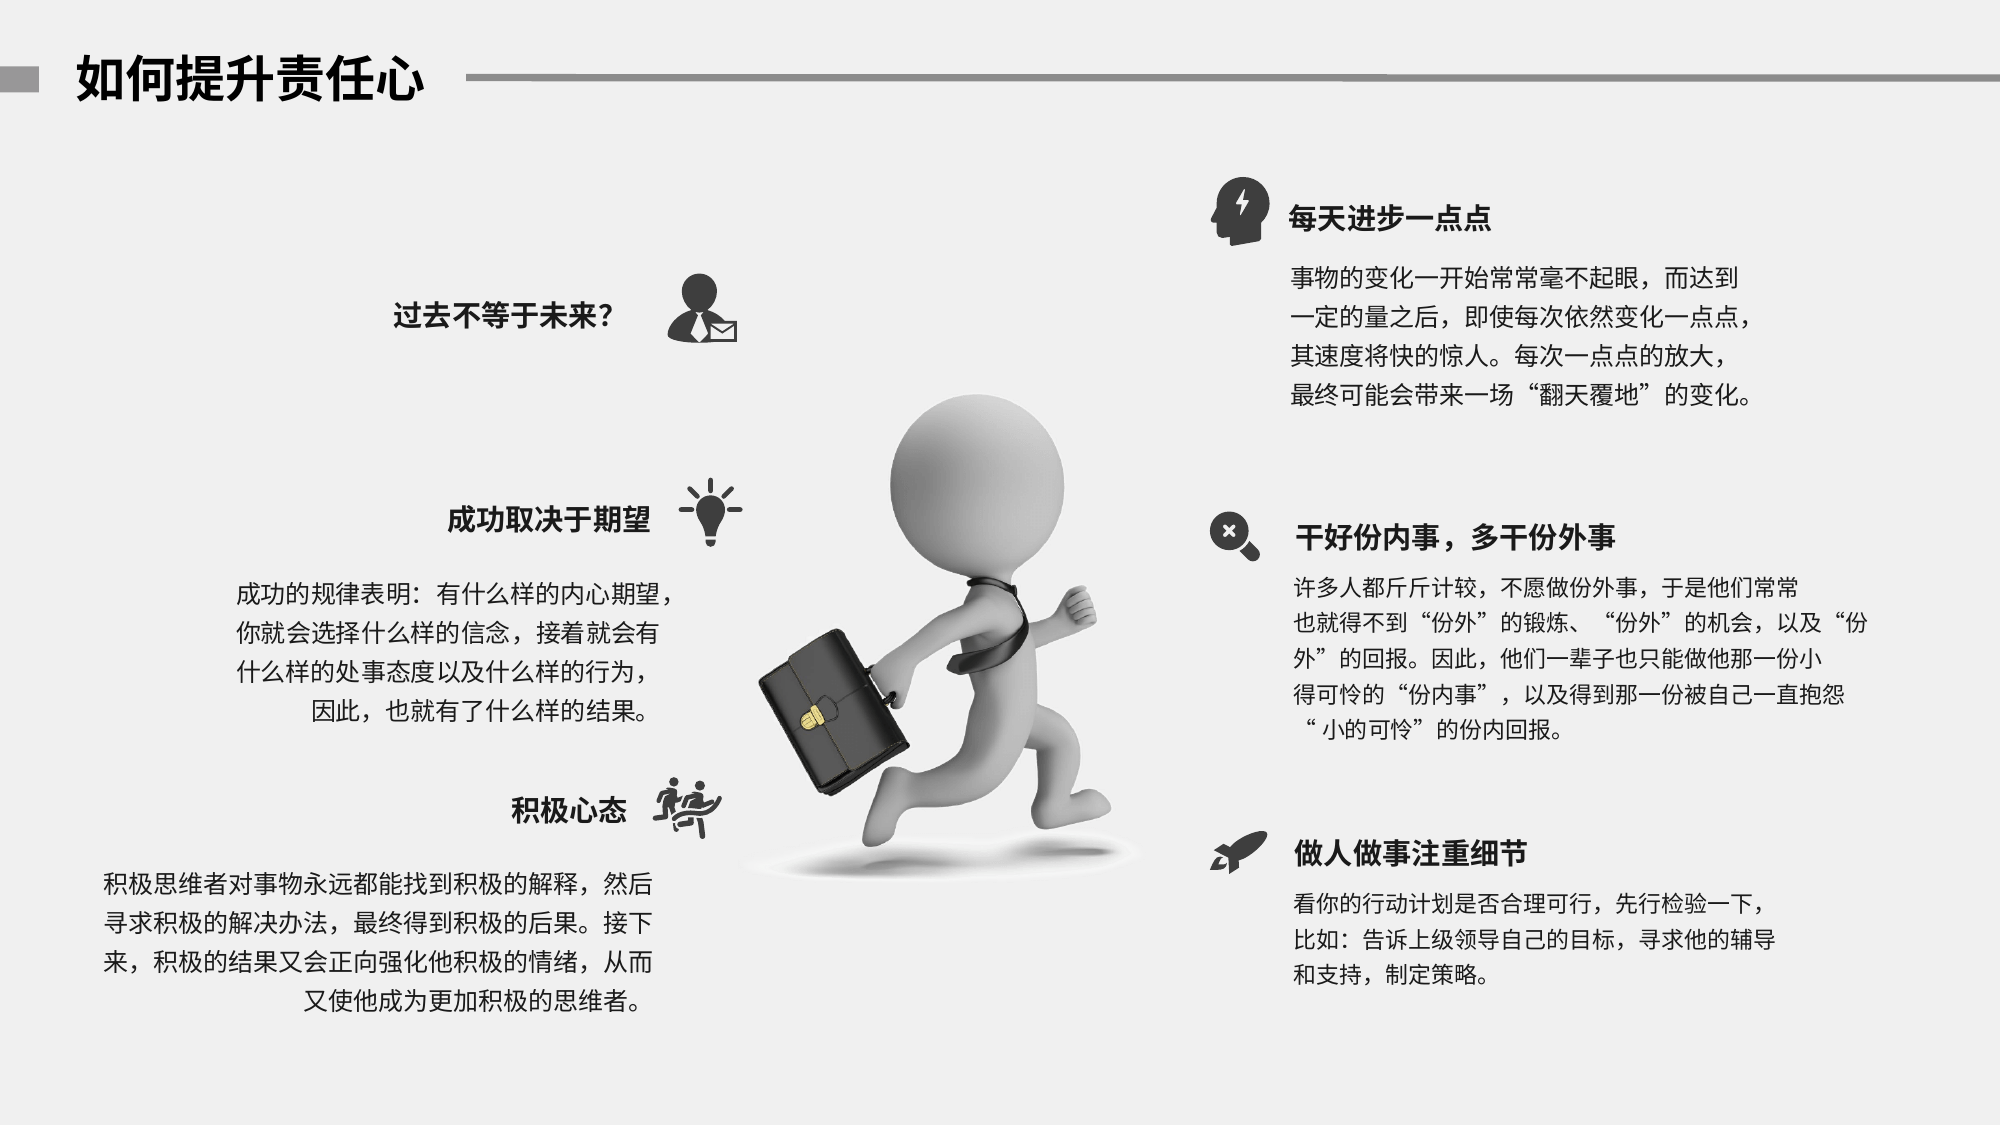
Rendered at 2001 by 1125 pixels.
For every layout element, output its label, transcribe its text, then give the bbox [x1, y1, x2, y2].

text_box 干好份内事，多干份外事 [1280, 501, 1632, 555]
text_box 每天进步一点点 [1273, 182, 1509, 236]
text_box 成功的规律表明：有什么样的内心期望，你就会选择什么样的信念，接着就会有什么样的处事态度以及什么样的行为，因此，也就有了什么样的结果。 [207, 562, 676, 733]
text_box [696, 817, 706, 839]
text_box [667, 273, 737, 343]
text_box 过去不等于未来？ [378, 280, 643, 333]
text_box 积极心态 [495, 774, 643, 828]
text_box [1209, 856, 1227, 870]
text_box 如何提升责任心 [60, 40, 466, 115]
text_box [705, 539, 715, 547]
text_box [672, 823, 679, 832]
text_box [687, 486, 715, 537]
text_box 积极思维者对事物永远都能找到积极的解释，然后寻求积极的解决办法，最终得到积极的后果。接下来，积极的结果又会正向强化他积极的情绪，从而又使他成为更加积极的思维者。 [83, 852, 669, 1023]
text_box [0, 65, 40, 93]
text_box [1239, 540, 1260, 562]
text_box [1213, 831, 1268, 874]
text_box [677, 817, 694, 828]
text_box 看你的行动计划是否合理可行，先行检验一下，比如：告诉上级领导自己的目标，寻求他的辅导和支持，制定策略。 [1278, 873, 1811, 1032]
text_box [678, 507, 695, 512]
text_box [1209, 511, 1249, 551]
text_box 成功取决于期望 [432, 484, 667, 537]
text_box 事物的变化一开始常常毫不起眼，而达到一定的量之后，即使每次依然变化一点点，其速度将快的惊人。每次一点点的放大，最终可能会带来一场“翻天覆地”的变化。 [1275, 246, 1777, 417]
text_box 做人做事注重细节 [1279, 818, 1544, 871]
text_box [1210, 176, 1270, 246]
text_box [652, 777, 715, 821]
text_box 许多人都斤斤计较，不愿做份外事，于是他们常常 也就得不到“份外”的锻炼、“份外”的机会，以及“份 外”的回报。因此，他们一辈子也只能做他那一份小 得可怜的“份内事”，以及得到那一份被自己一直抱怨 “小的可怜”的份内回报。 [1278, 557, 1890, 751]
picture [715, 349, 1165, 898]
text_box [708, 477, 713, 494]
